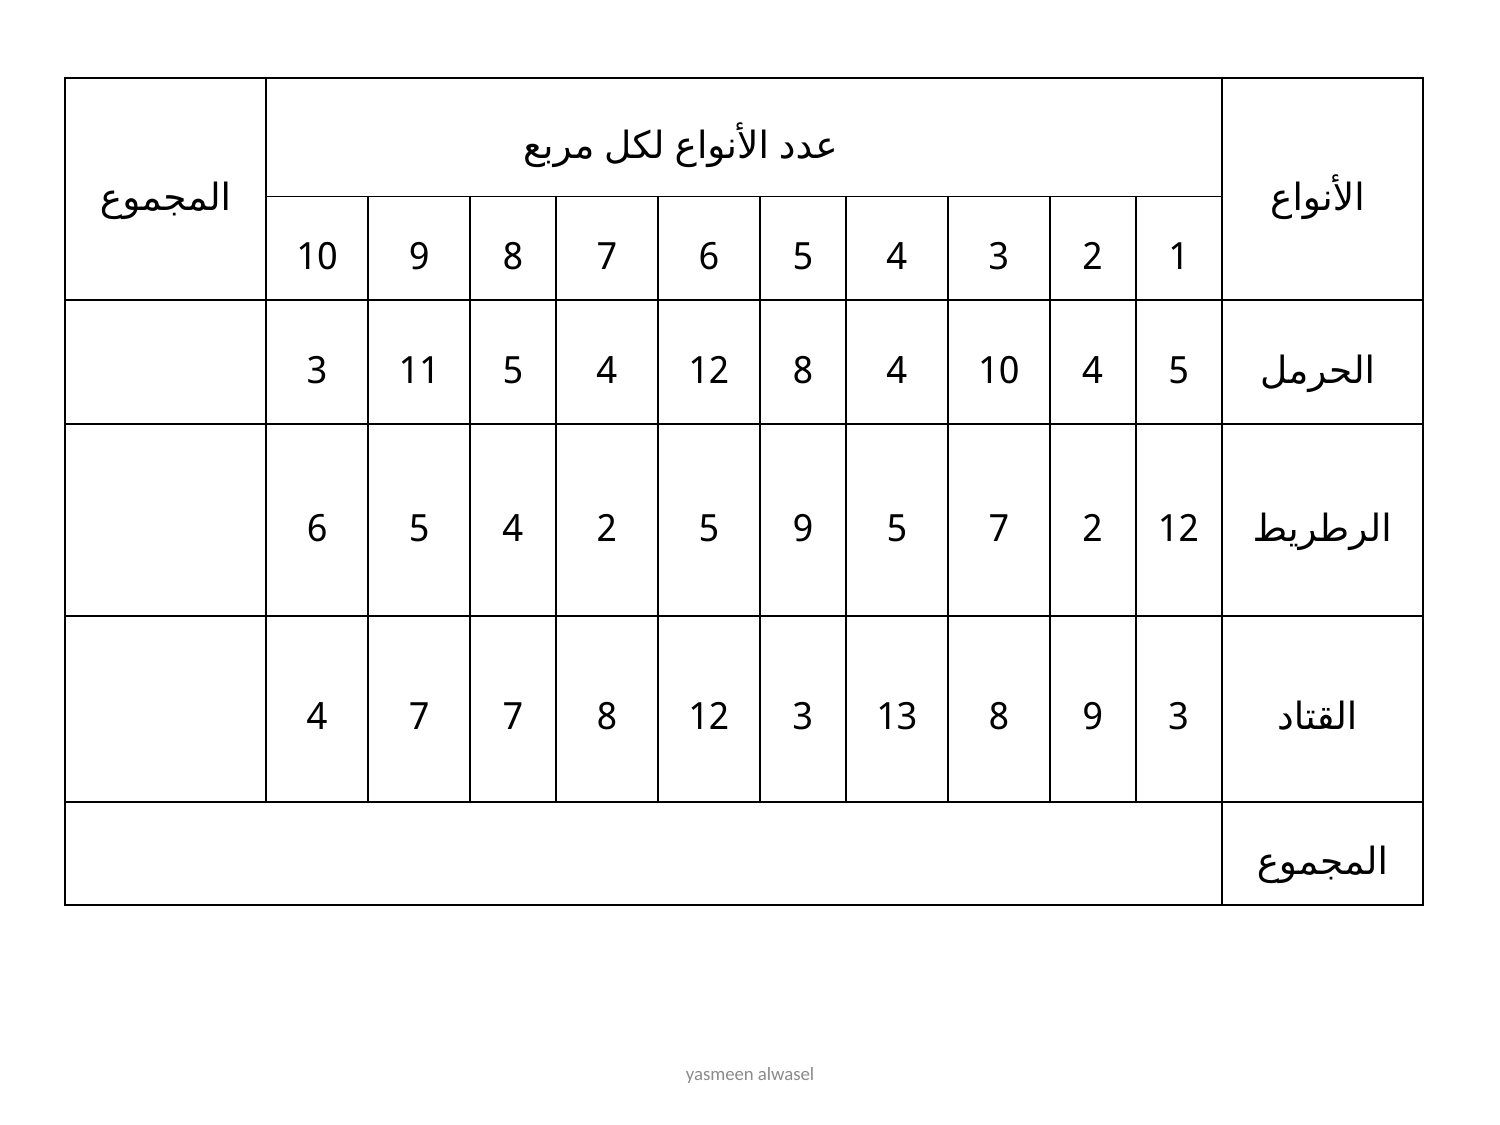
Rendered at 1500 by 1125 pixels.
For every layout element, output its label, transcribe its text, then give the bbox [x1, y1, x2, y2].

table_header عدد الأنواع لكل مربع [267, 79, 1221, 196]
table_cell 7 [949, 425, 1049, 615]
table_cell 2 [1051, 425, 1135, 615]
table_cell 13 [847, 617, 947, 801]
table_cell 8 [949, 617, 1049, 801]
table_cell 10 [267, 197, 367, 299]
table_cell 4 [557, 301, 657, 423]
table_cell المجموع [1223, 803, 1422, 904]
table_cell 4 [847, 301, 947, 423]
table_cell 9 [761, 425, 845, 615]
table_cell [66, 301, 265, 423]
table_cell [66, 803, 1221, 904]
table_cell 8 [761, 301, 845, 423]
table_cell 7 [557, 197, 657, 299]
table_cell 2 [557, 425, 657, 615]
table_cell الرطريط [1223, 425, 1422, 615]
footer yasmeen alwasel [496, 1042, 1004, 1103]
table_cell 3 [761, 617, 845, 801]
table_cell 5 [847, 425, 947, 615]
table_header المجموع [66, 79, 265, 299]
table_cell 8 [471, 197, 555, 299]
table_cell 7 [369, 617, 469, 801]
table_cell 9 [369, 197, 469, 299]
table_cell 3 [267, 301, 367, 423]
table_cell [66, 617, 265, 801]
table_cell 3 [949, 197, 1049, 299]
table_header الأنواع [1223, 79, 1422, 299]
table_cell 9 [1051, 617, 1135, 801]
table_cell القتاد [1223, 617, 1422, 801]
table_cell 6 [267, 425, 367, 615]
table_cell 10 [949, 301, 1049, 423]
table_cell 4 [847, 197, 947, 299]
table_cell [66, 425, 265, 615]
table_cell 4 [267, 617, 367, 801]
table_cell 1 [1137, 197, 1221, 299]
table_cell 2 [1051, 197, 1135, 299]
table_cell 5 [659, 425, 759, 615]
table_cell 5 [471, 301, 555, 423]
table_cell 4 [471, 425, 555, 615]
table_cell 4 [1051, 301, 1135, 423]
table_cell 5 [1137, 301, 1221, 423]
table_cell 5 [369, 425, 469, 615]
table_cell 12 [659, 617, 759, 801]
table_cell 7 [471, 617, 555, 801]
table_cell 8 [557, 617, 657, 801]
table_cell الحرمل [1223, 301, 1422, 423]
table_cell 12 [659, 301, 759, 423]
table_cell 3 [1137, 617, 1221, 801]
table_cell 6 [659, 197, 759, 299]
table_cell 12 [1137, 425, 1221, 615]
table_cell 5 [761, 197, 845, 299]
table_cell 11 [369, 301, 469, 423]
